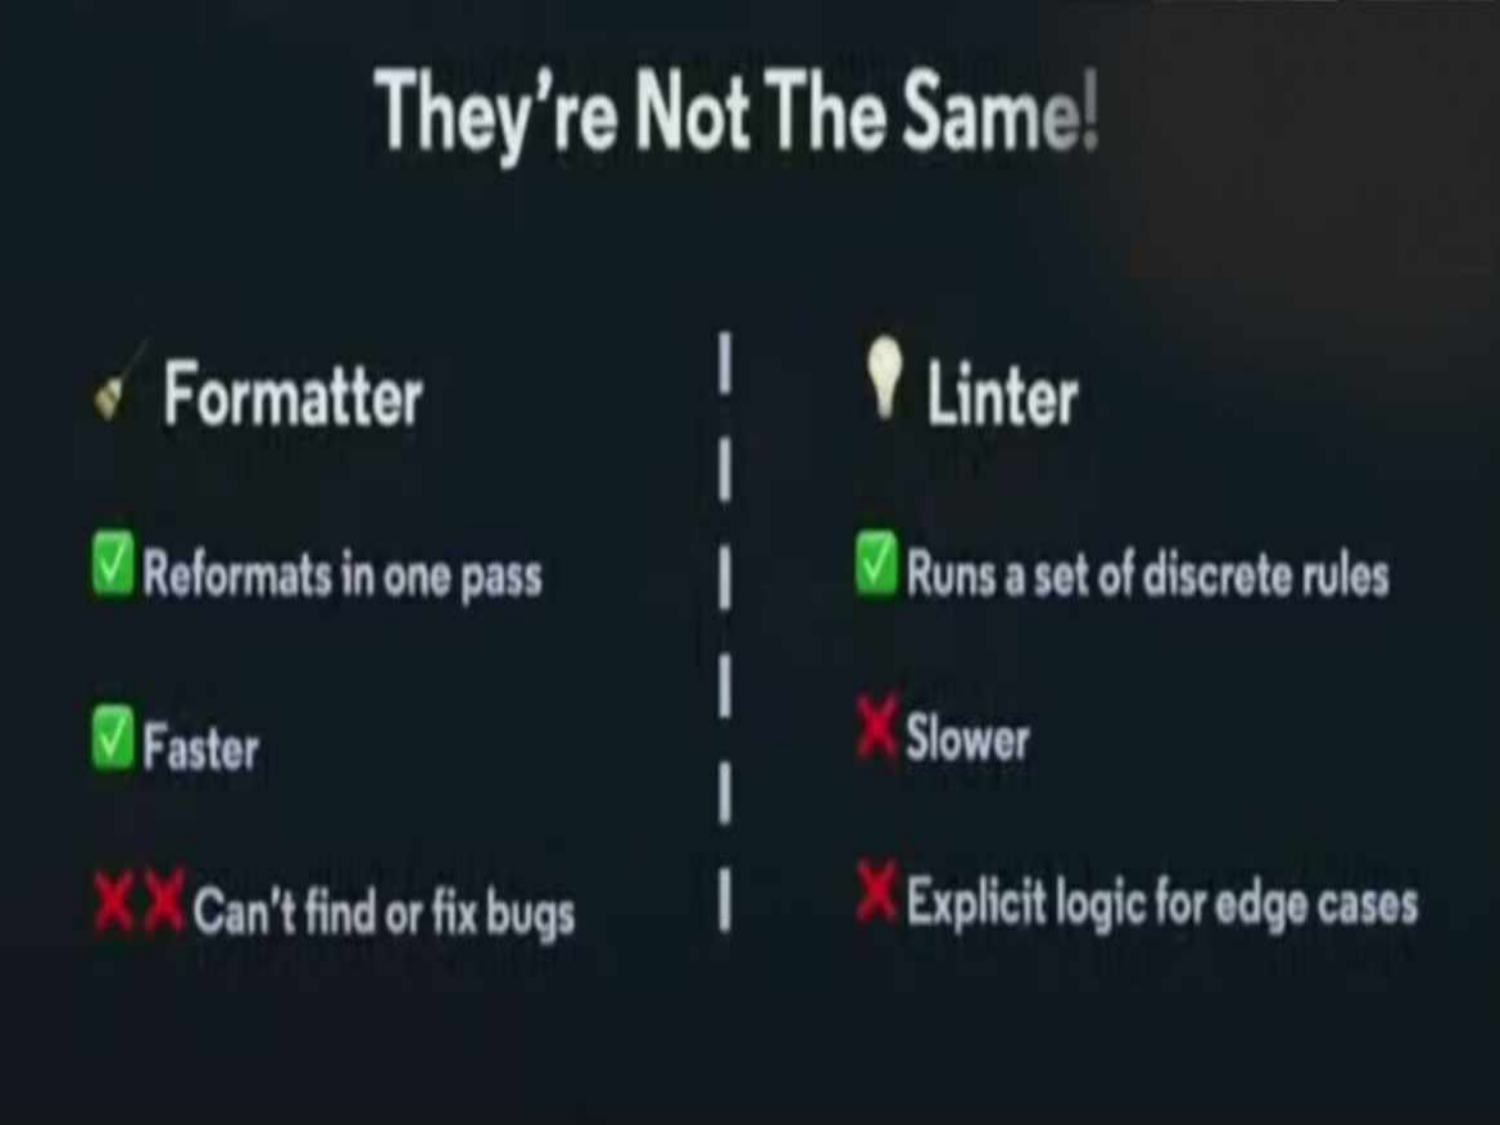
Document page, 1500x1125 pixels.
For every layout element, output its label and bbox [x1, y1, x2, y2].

list [0, 0, 1500, 1125]
